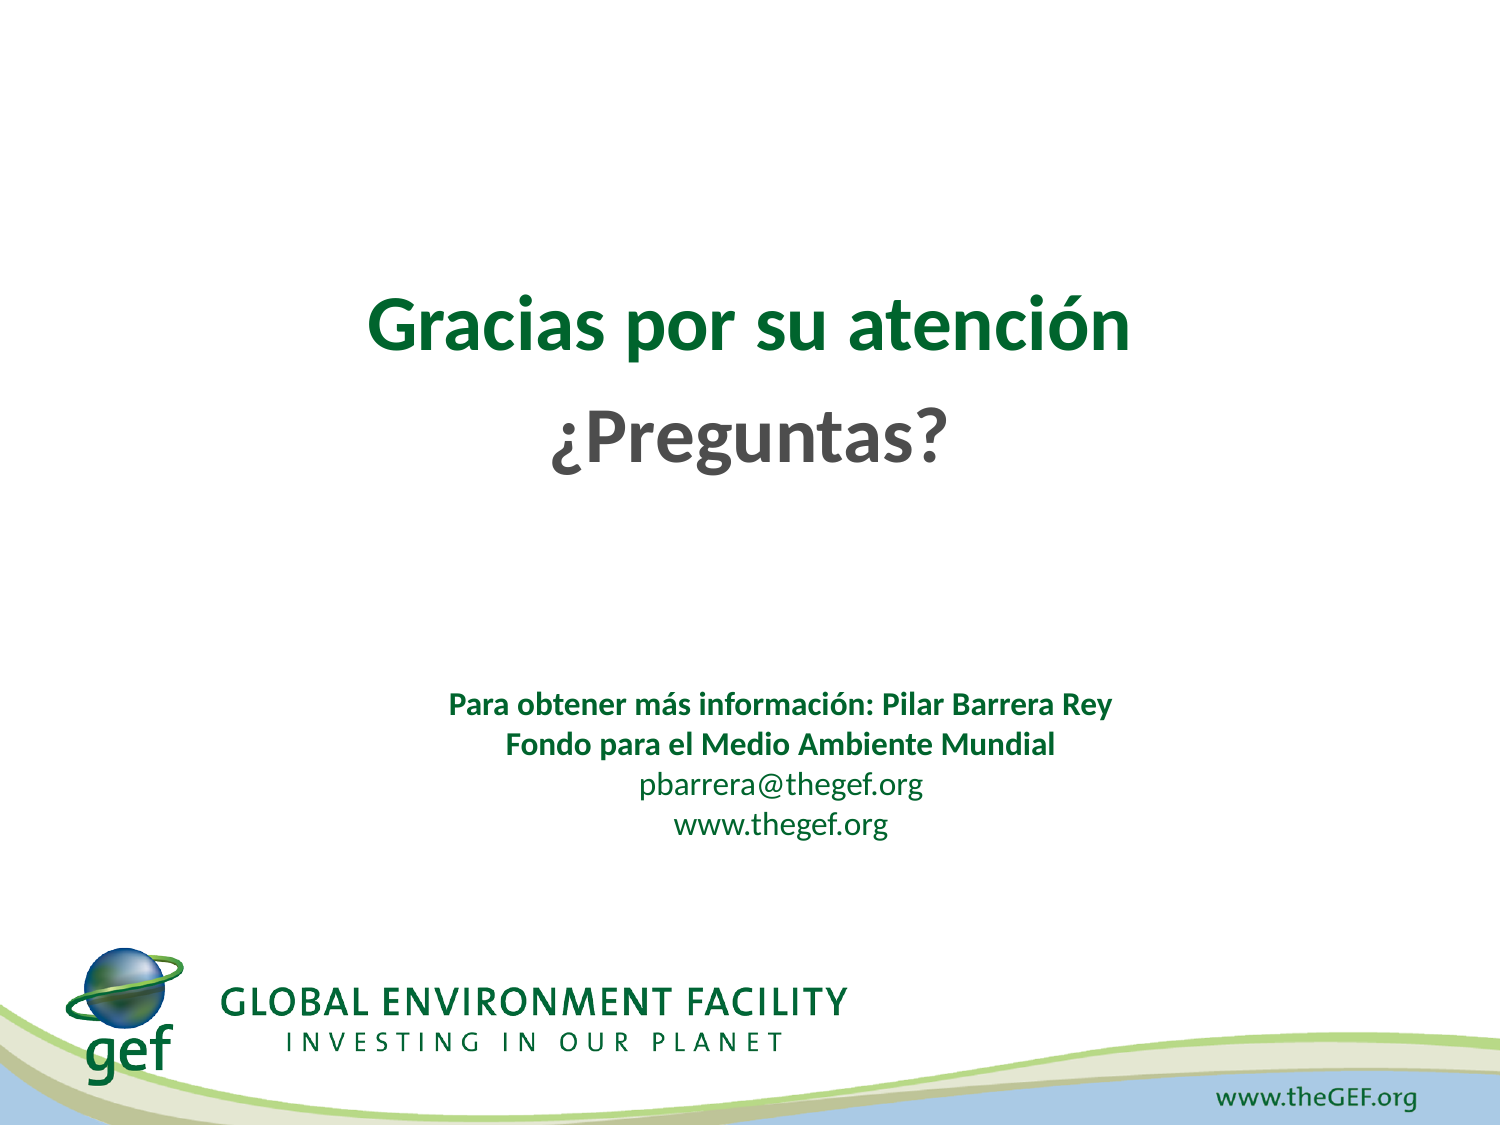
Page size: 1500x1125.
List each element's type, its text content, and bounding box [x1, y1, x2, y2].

text_box ¿Preguntas? [0, 375, 1500, 488]
text_box Para obtener más información: Pilar Barrera Rey Fondo para el Medio Ambiente Mundial pbarrera@thegef.org www.thegef.org [237, 612, 1325, 913]
text_box Gracias por su atención [0, 212, 1500, 325]
picture [0, 920, 1500, 1125]
